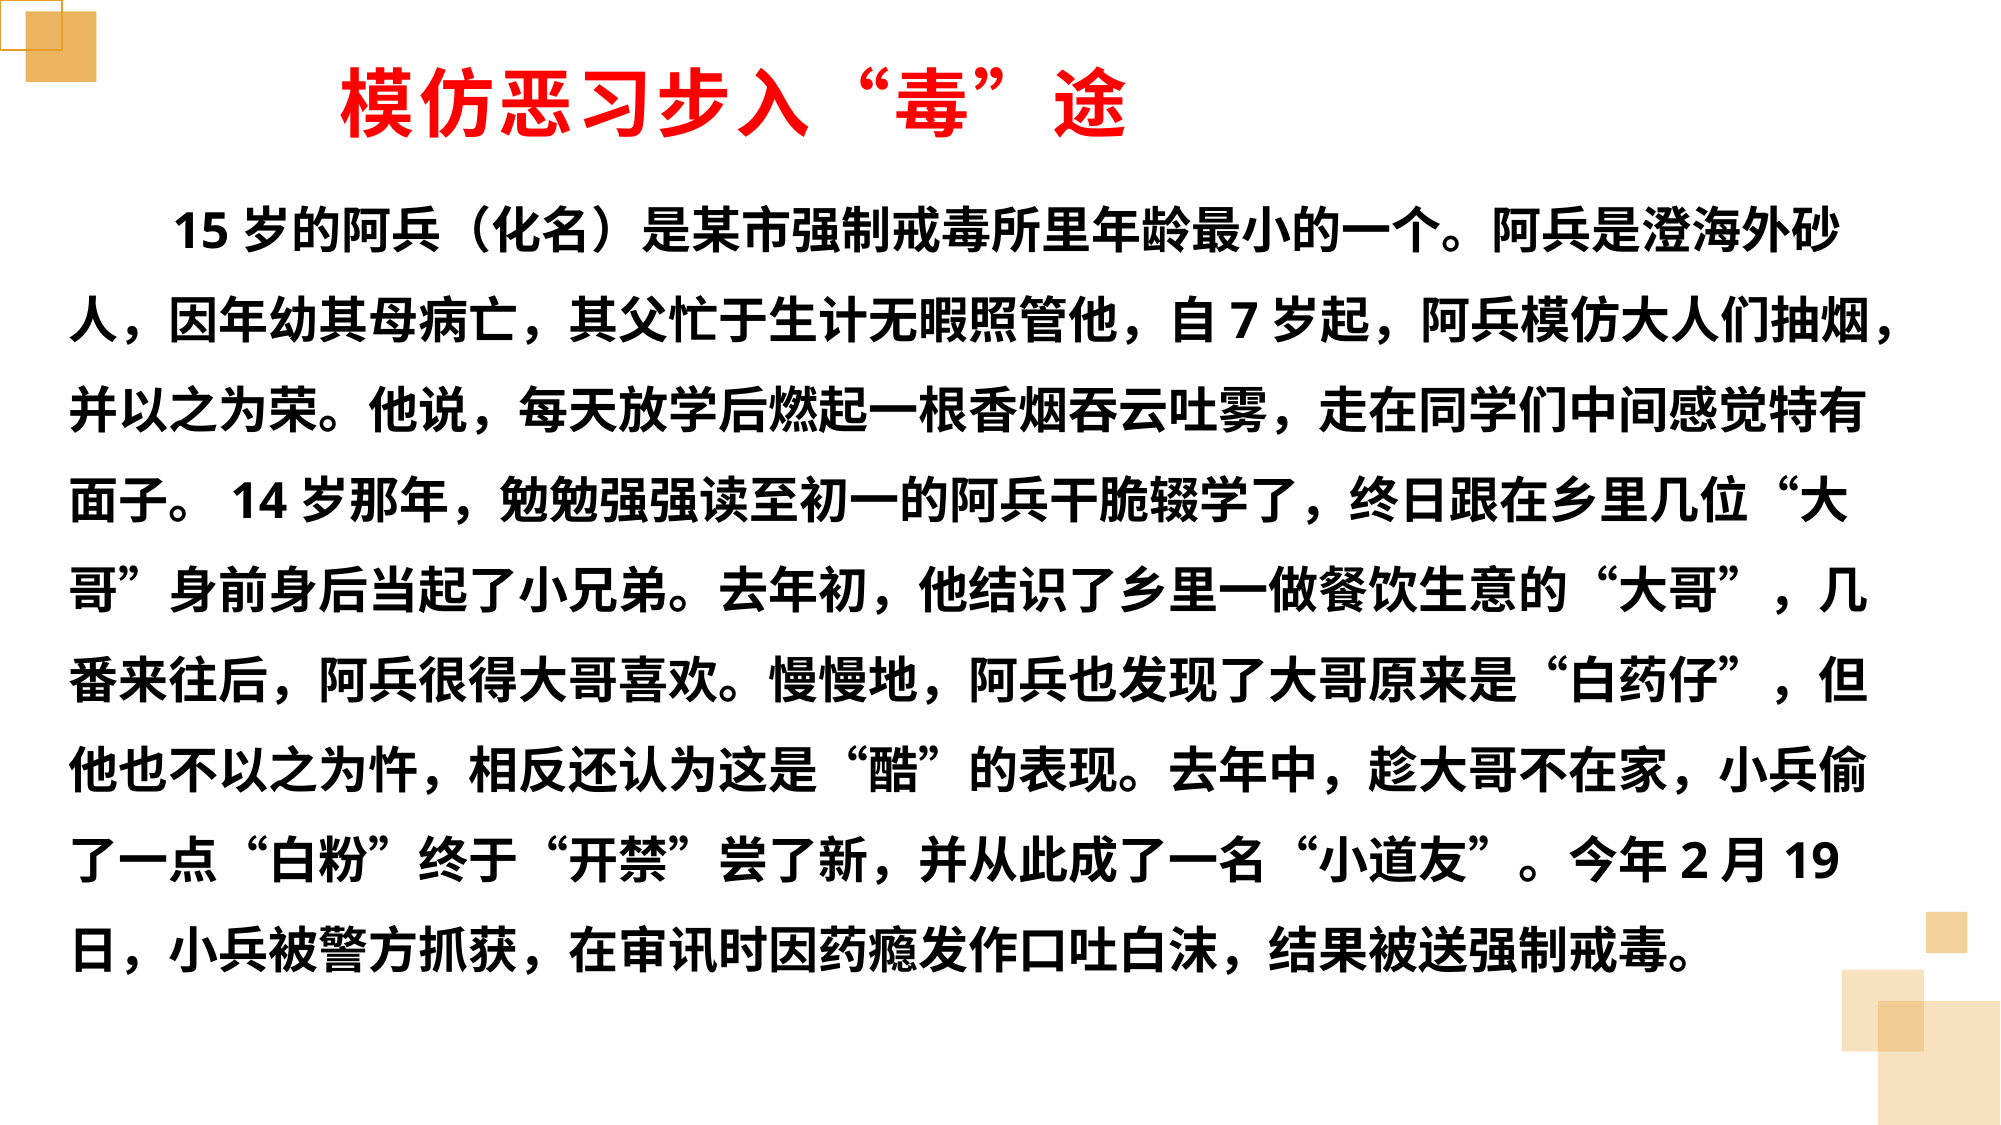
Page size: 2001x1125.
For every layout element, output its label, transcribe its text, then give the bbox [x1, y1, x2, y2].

title 模仿恶习步入“毒”途 [324, 7, 1675, 160]
list 15岁的阿兵（化名）是某市强制戒毒所里年龄最小的一个。阿兵是澄海外砂人，因年幼其母病亡，其父忙于生计无暇照管他，自7岁起，阿兵模仿大人们抽烟，并以之为荣。他说，每天放学后燃起一根香烟吞云吐雾，走在同学们中间感觉特有面子。14岁那年，勉勉强强读至初一的阿兵干脆辍学了，终日跟在乡里几位“大哥”身前身后当起了小兄弟。去年初，他结识了乡里一做餐饮生意的“大哥”，几番来往后，阿兵很得大哥喜欢。慢慢地，阿兵也发现了大哥原来是“白药仔”，但他也不以之为忤，相反还认为这是“酷”的表现。去年中，趁大哥不在家，小兵偷了一点“白粉”终于“开禁”尝了新，并从此成了一名“小道友”。今年2月19日，小兵被警方抓获，在审讯时因药瘾发作口吐白沫，结果被送强制戒毒。 [53, 160, 1901, 1097]
